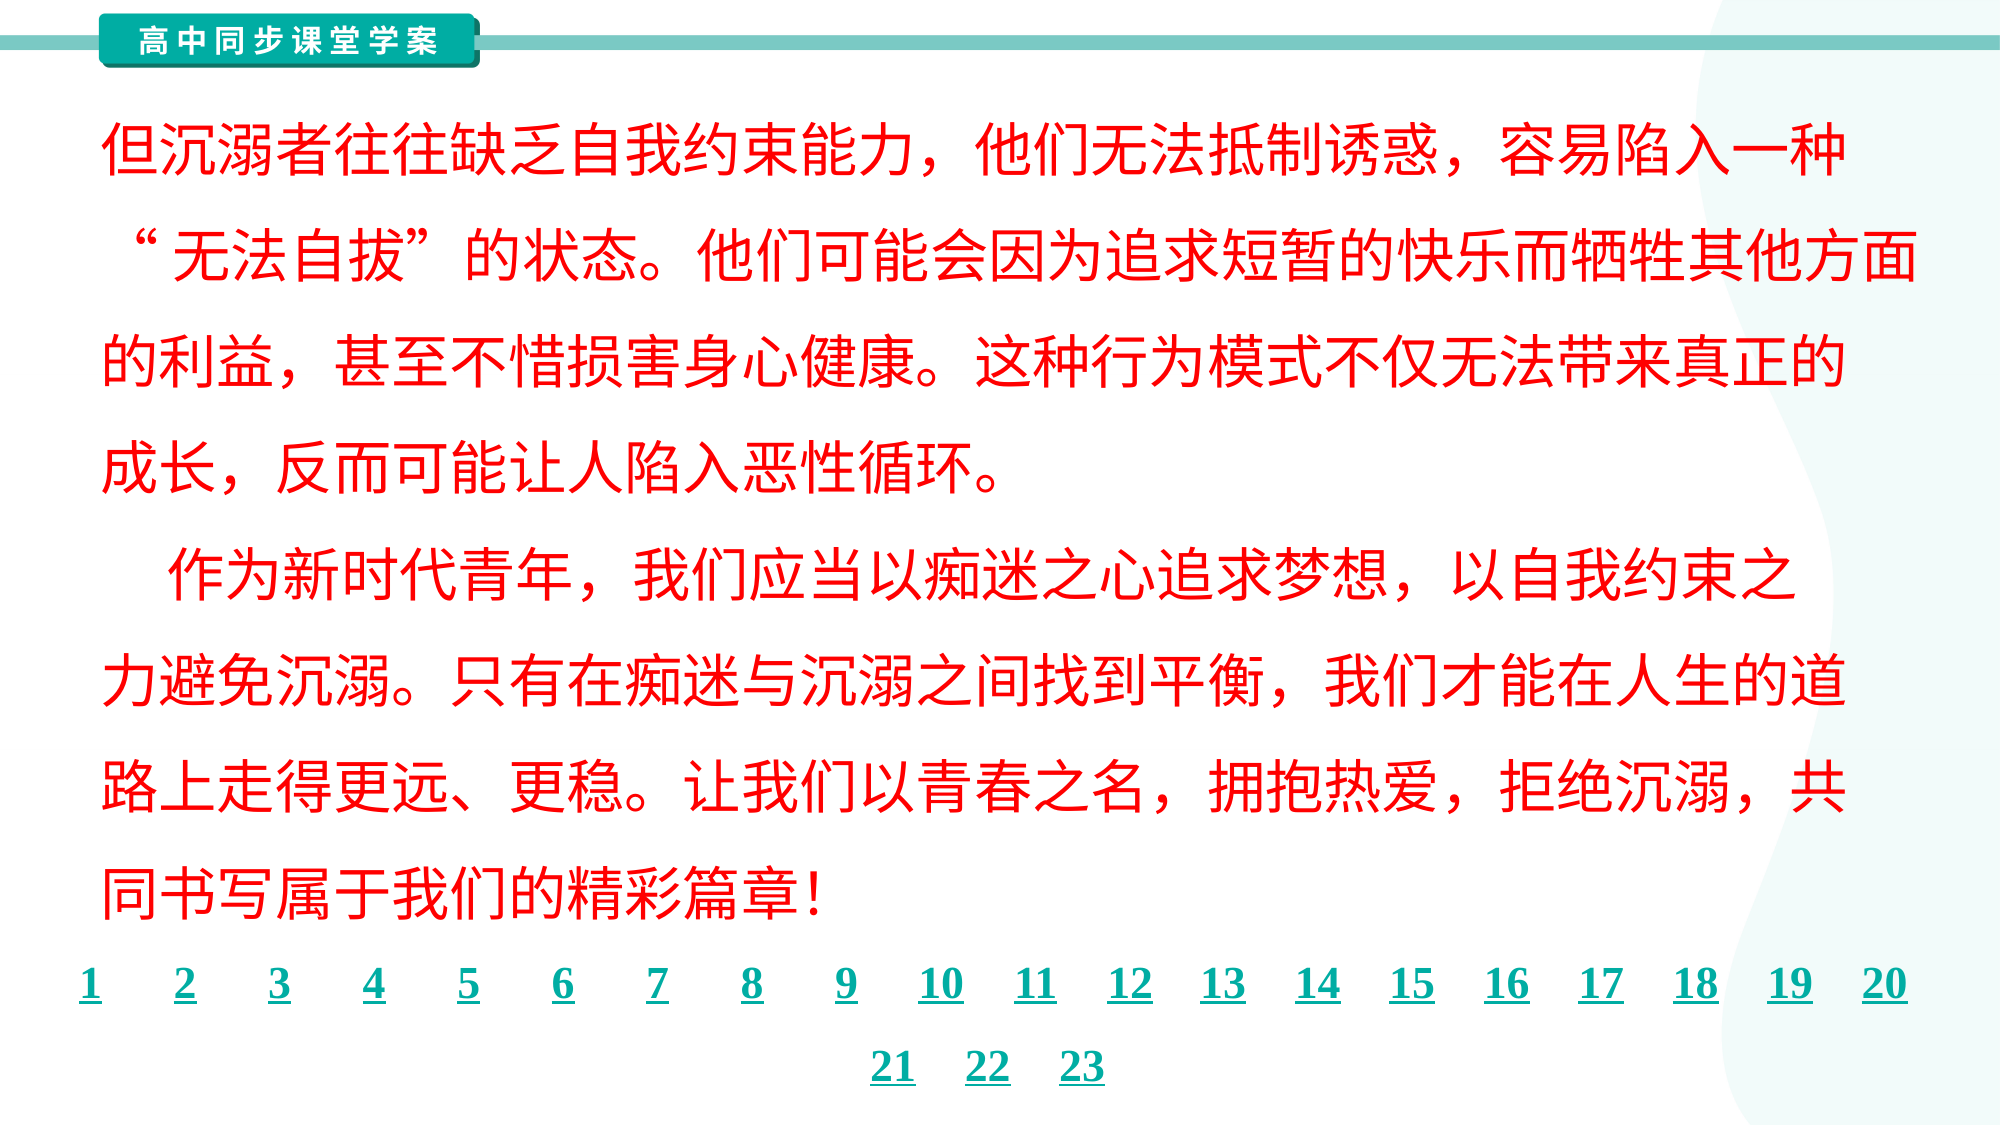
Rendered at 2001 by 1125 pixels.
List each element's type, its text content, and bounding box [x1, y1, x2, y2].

picture [0, 0, 2000, 1125]
text_box 但沉溺者往往缺乏自我约束能力，他们无法抵制诱惑，容易陷入一种 “无法自拔”的状态。他们可能会因为追求短暂的快乐而牺牲其他方面 的利益，甚至不惜损害身心健康。这种行为模式不仅无法带来真正的 成长，反而可能让人陷入恶性循环。 作为新时代青年，我们应当以痴迷之心追求梦想，以自我约束之 力避免沉溺。只有在痴迷与沉溺之间找到平衡，我们才能在人生的道 路上走得更远、更稳。让我们以青春之名，拥抱热爱，拒绝沉溺，共 同书写属于我们的精彩篇章！ [100, 76, 1899, 927]
